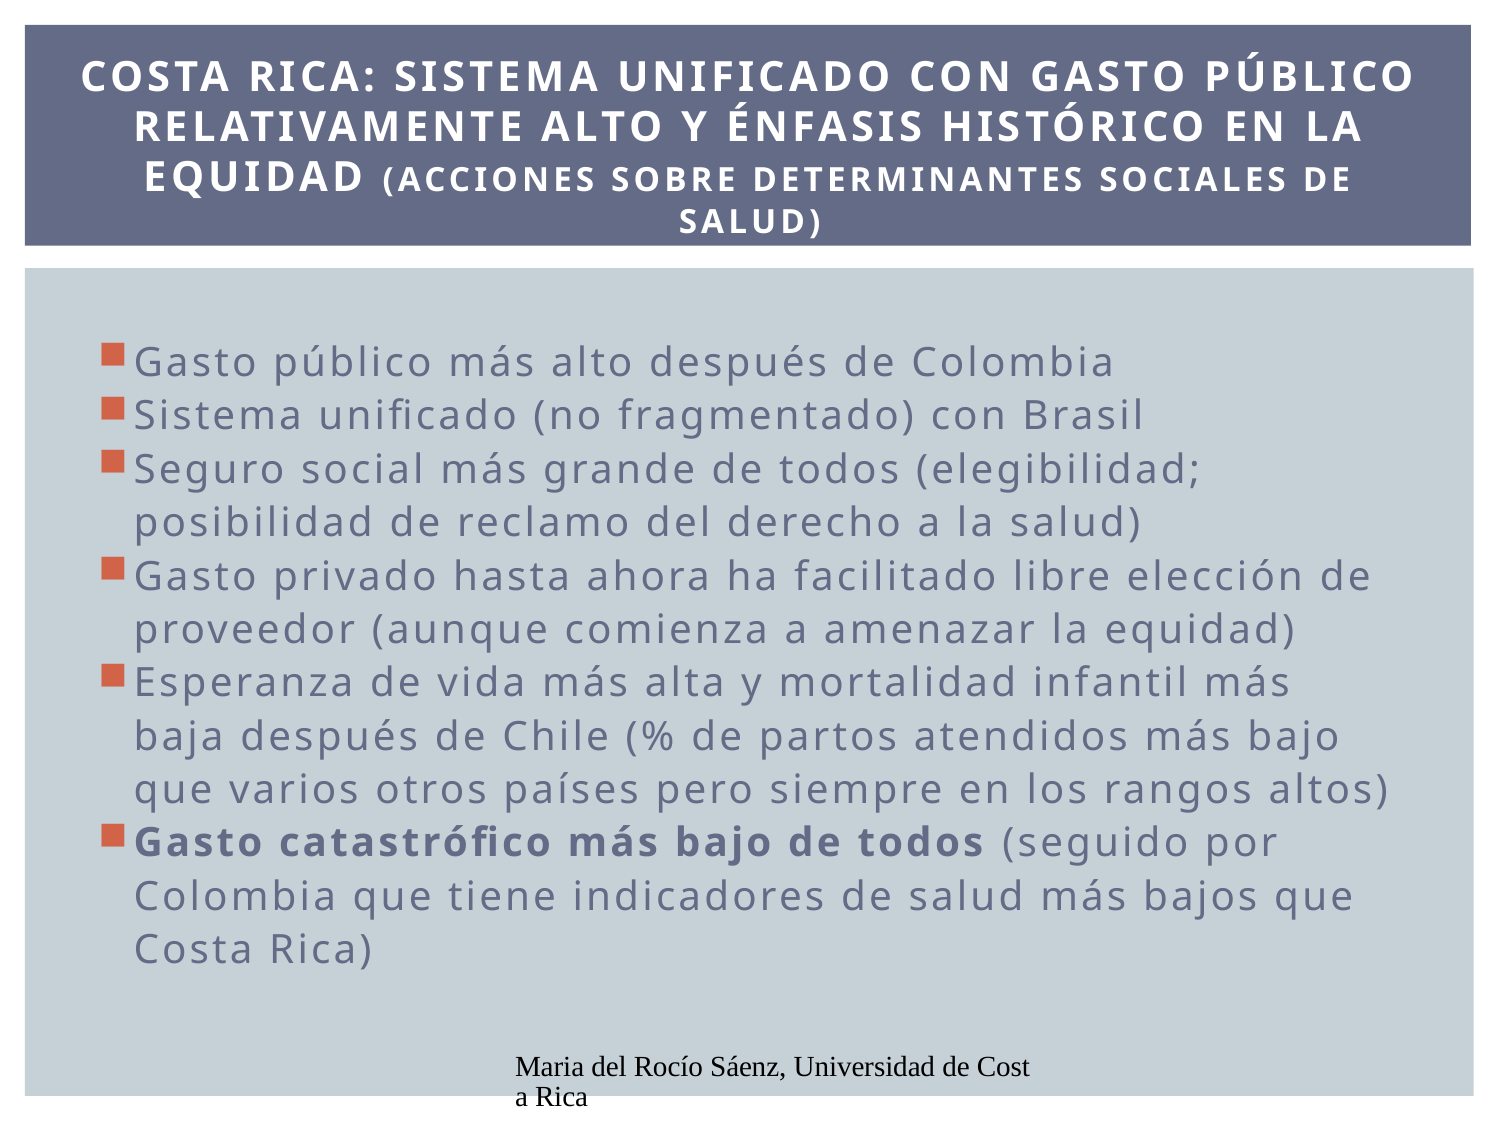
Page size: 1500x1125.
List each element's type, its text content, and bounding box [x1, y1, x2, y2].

footer Maria del Rocío Sáenz, Universidad de Costa Rica [500, 1042, 1050, 1088]
list Gasto público más alto después de Colombia Sistema unificado (no fragmentado) con Brasil Seguro social más grande de todos (elegibilidad; posibilidad de reclamo del derecho a la salud) Gasto privado hasta ahora ha facilitado libre elección de proveedor (aunque comienza a amenazar la equidad) Esperanza de vida más alta y mortalidad infantil más baja después de Chile (% de partos atendidos más bajo que varios otros países pero siempre en los rangos altos) Gasto catastrófico más bajo de todos (seguido por Colombia que tiene indicadores de salud más bajos que Costa Rica) [75, 323, 1410, 991]
title Costa Rica: sistema unificado con gasto público relativamente alto y énfasis histórico en la equidad (acciones sobre determinantes sociales de salud) [62, 58, 1438, 232]
